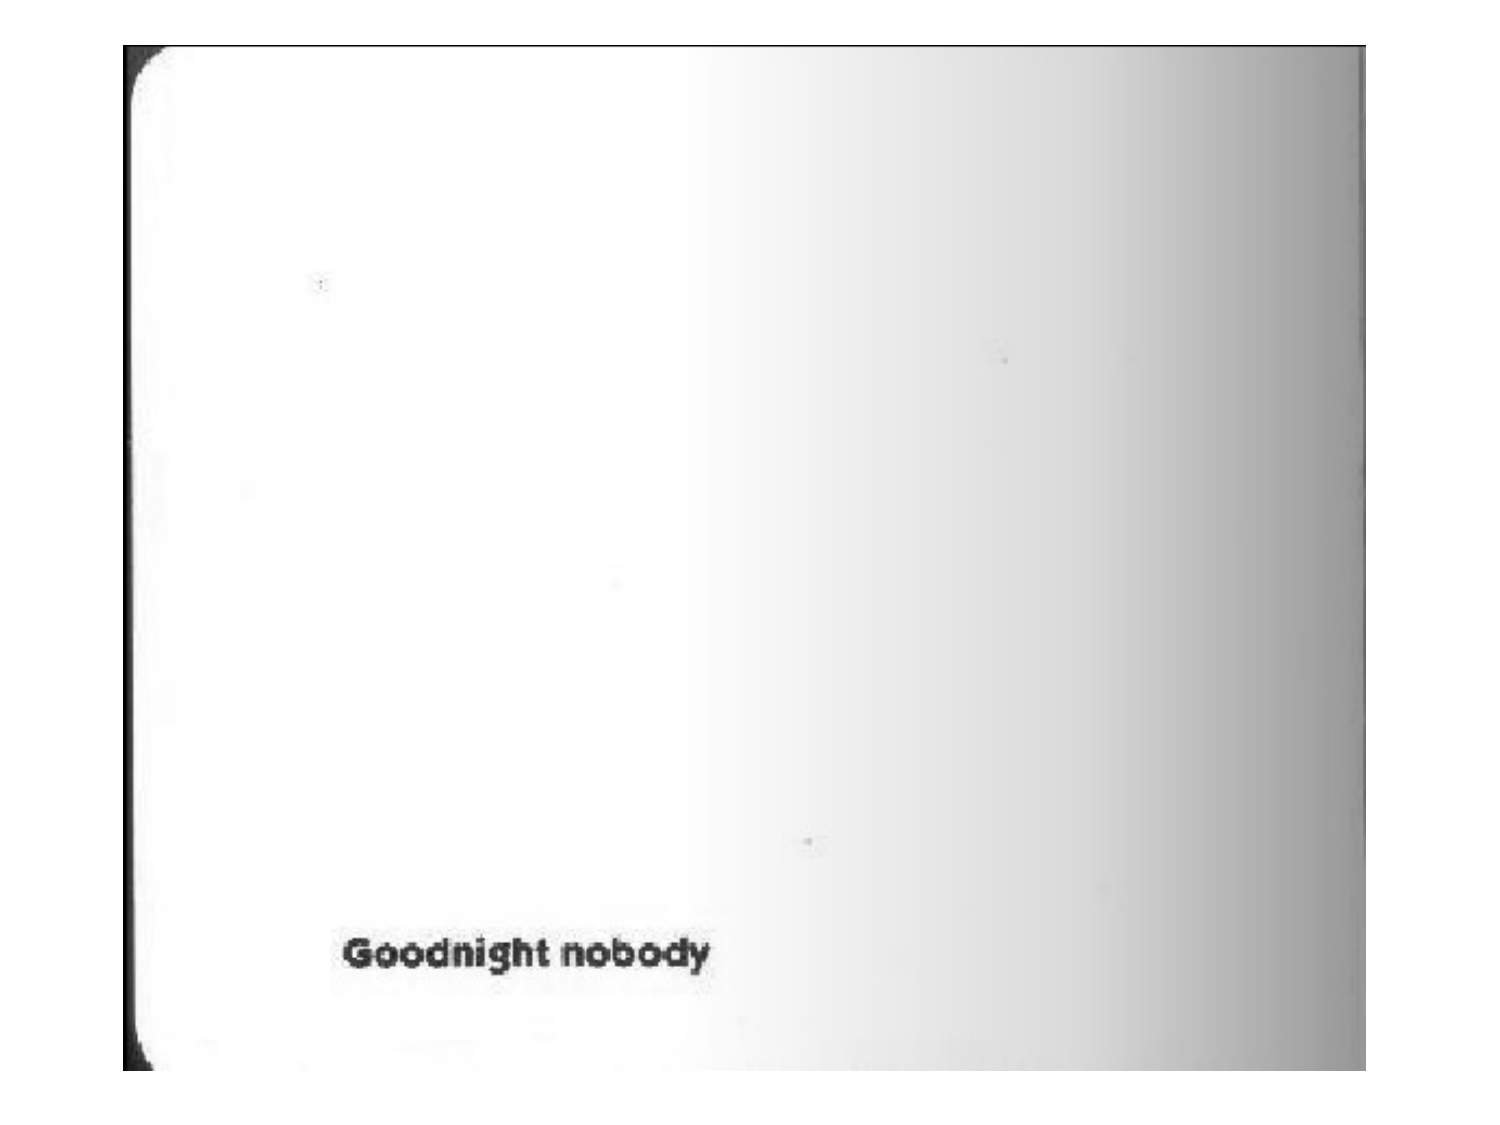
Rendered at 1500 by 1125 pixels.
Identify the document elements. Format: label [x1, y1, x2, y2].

picture [123, 45, 1366, 1071]
